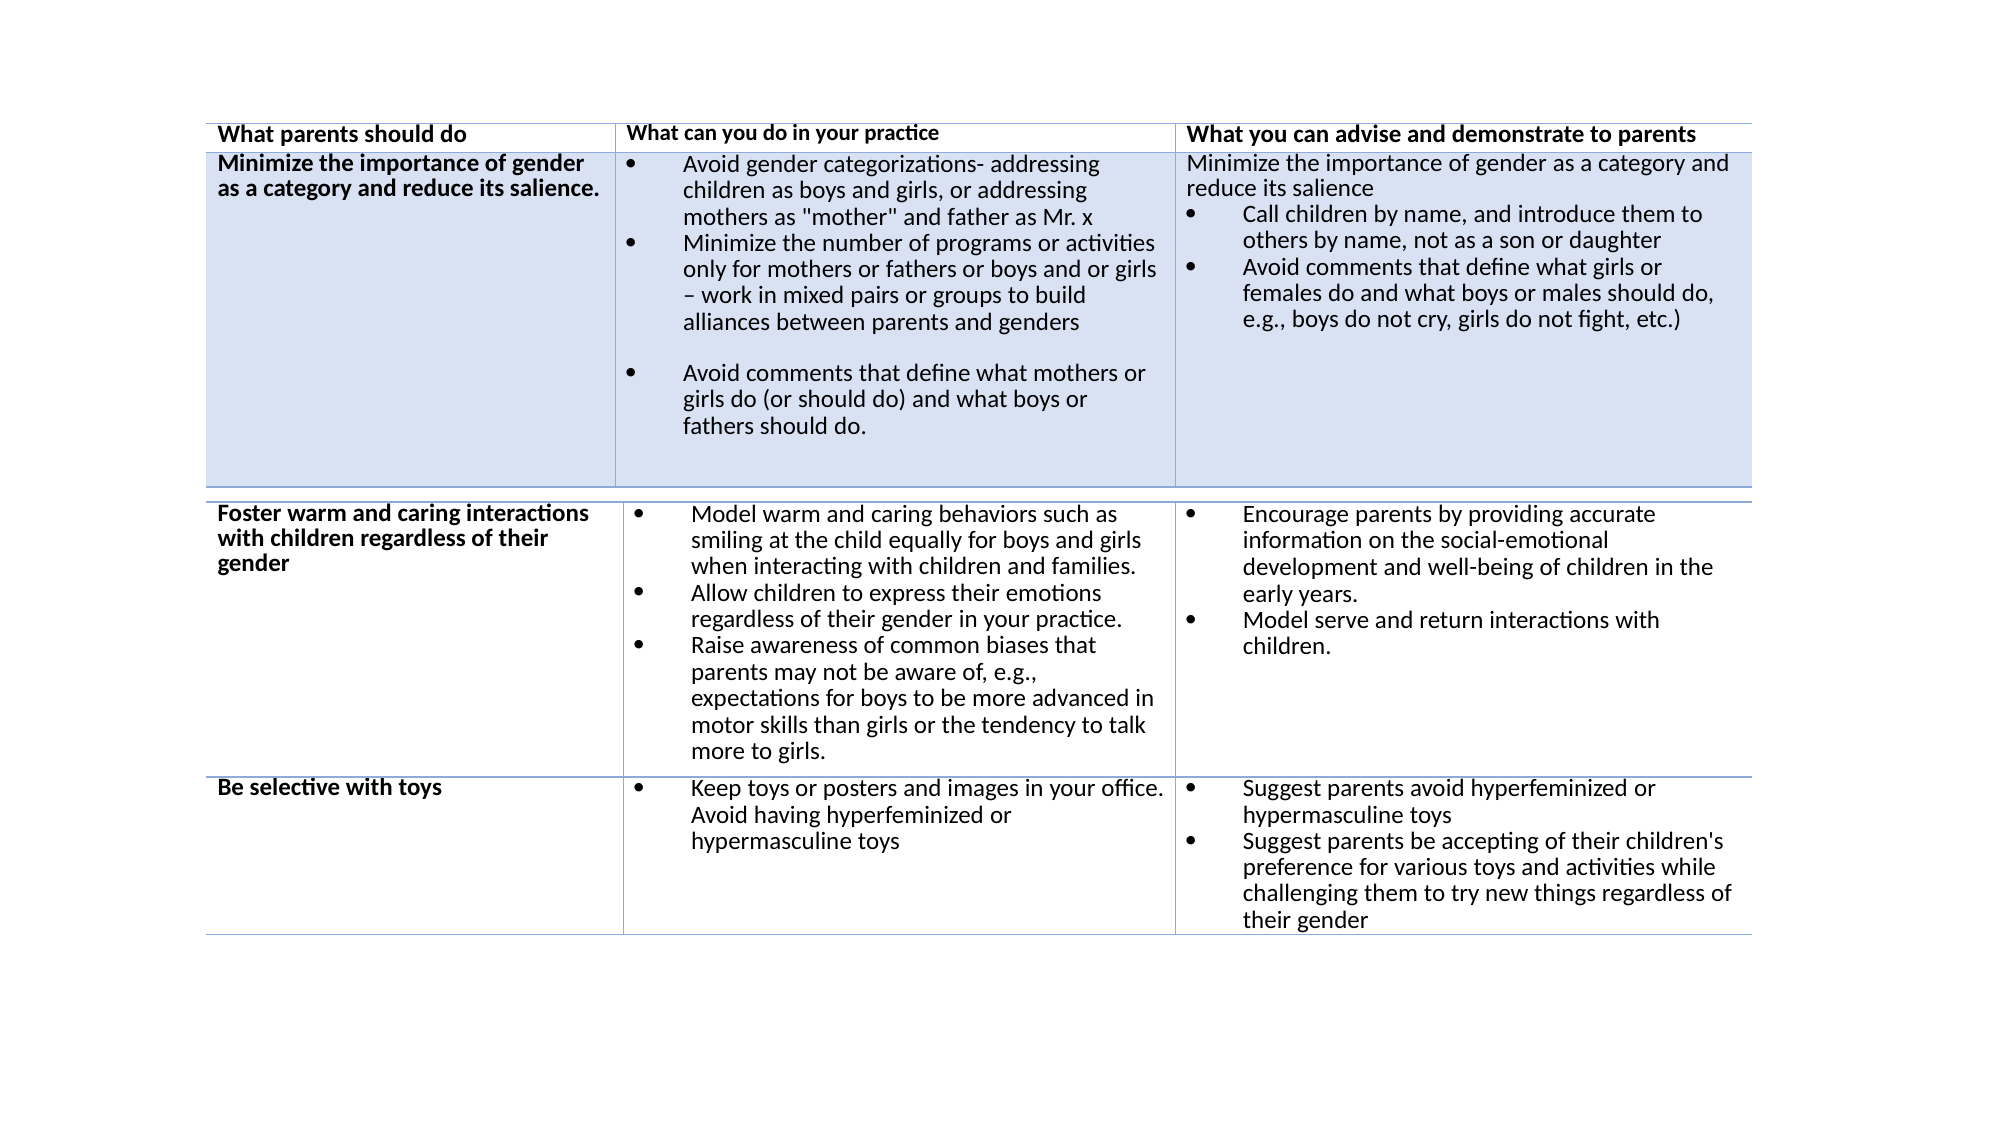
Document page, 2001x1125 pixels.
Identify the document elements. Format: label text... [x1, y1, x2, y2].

table_header What parents should do [206, 124, 615, 152]
table_cell Minimize the importance of gender as a category and reduce its salience. [206, 153, 615, 486]
table_header Foster warm and caring interactions with children regardless of their gender [206, 503, 623, 776]
table_header Encourage parents by providing accurate information on the social-emotional development and well-being of children in the early years. Model serve and return interactions with children. [1176, 503, 1752, 776]
table_header What can you do in your practice [616, 124, 1175, 152]
table_cell Avoid gender categorizations- addressing children as boys and girls, or addressing mothers as "mother" and father as Mr. x Minimize the number of programs or activities only for mothers or fathers or boys and or girls – work in mixed pairs or groups to build alliances between parents and genders Avoid comments that define what mothers or girls do (or should do) and what boys or fathers should do. [616, 153, 1175, 486]
table_header Be selective with toys [206, 778, 623, 934]
table_header What you can advise and demonstrate to parents [1176, 124, 1752, 152]
table_cell Minimize the importance of gender as a category and reduce its salience Call children by name, and introduce them to others by name, not as a son or daughter Avoid comments that define what girls or females do and what boys or males should do, e.g., boys do not cry, girls do not fight, etc.) [1176, 153, 1752, 486]
table_header Keep toys or posters and images in your office. Avoid having hyperfeminized or hypermasculine toys [624, 778, 1175, 934]
table_header Suggest parents avoid hyperfeminized or hypermasculine toys Suggest parents be accepting of their children's preference for various toys and activities while challenging them to try new things regardless of their gender [1176, 778, 1752, 934]
table_header Model warm and caring behaviors such as smiling at the child equally for boys and girls when interacting with children and families. Allow children to express their emotions regardless of their gender in your practice. Raise awareness of common biases that parents may not be aware of, e.g., expectations for boys to be more advanced in motor skills than girls or the tendency to talk more to girls. [624, 503, 1175, 776]
